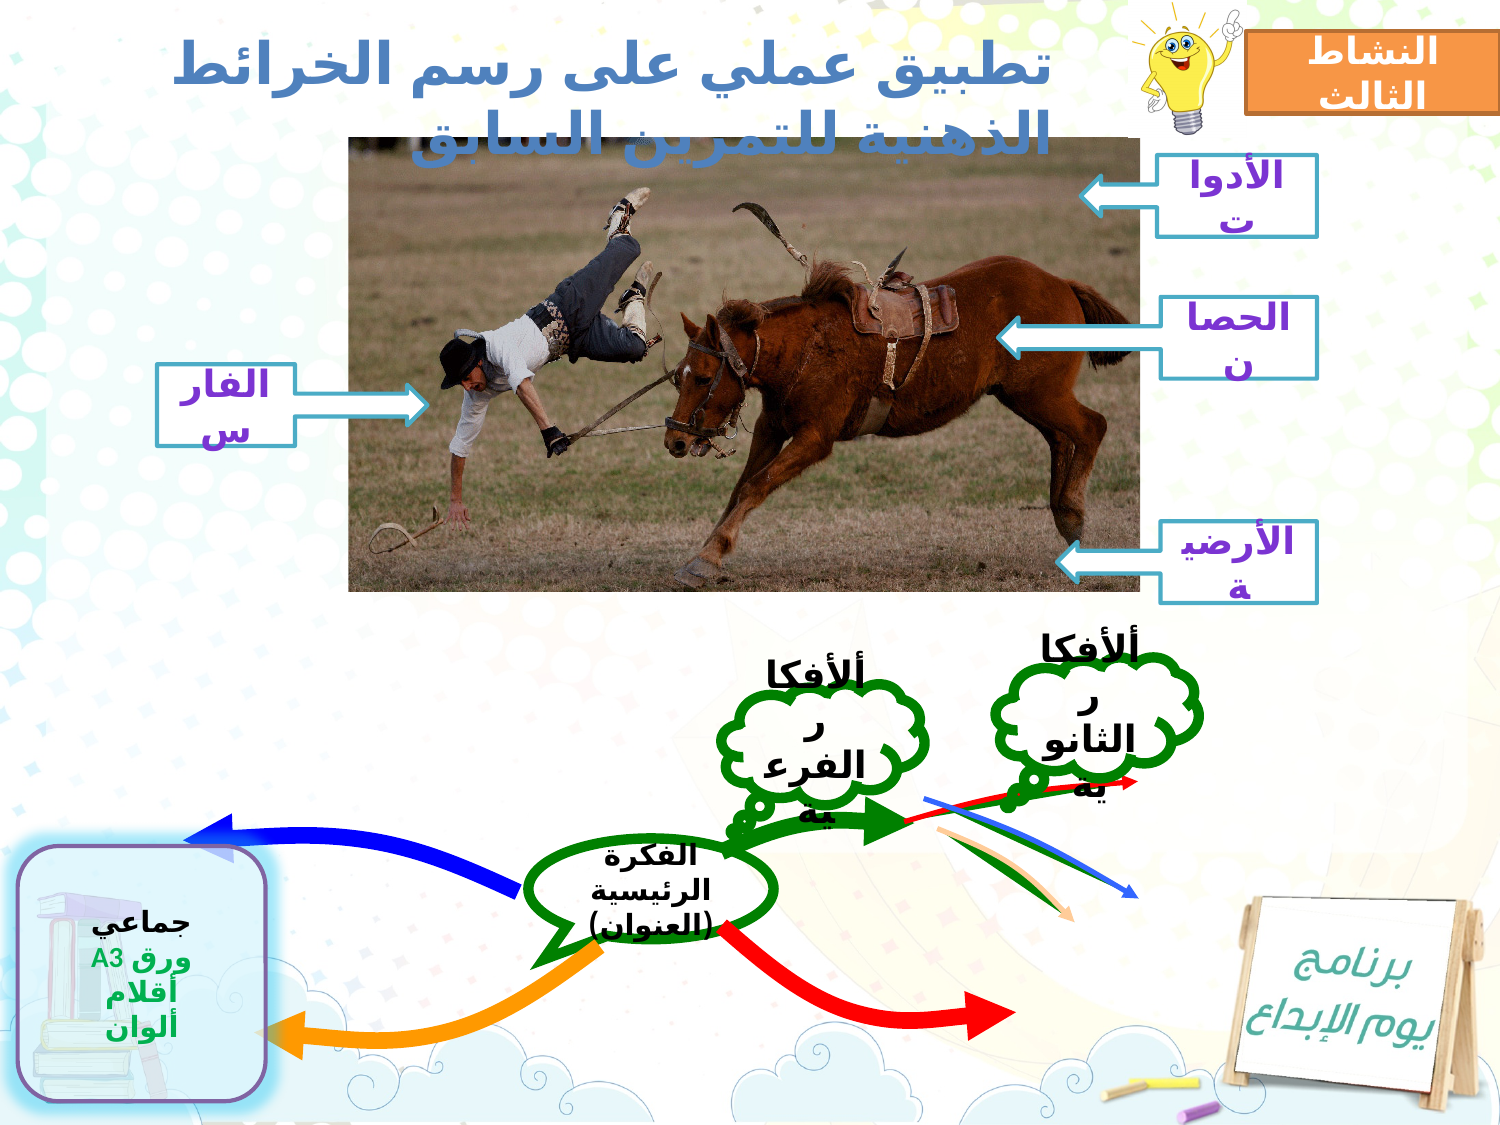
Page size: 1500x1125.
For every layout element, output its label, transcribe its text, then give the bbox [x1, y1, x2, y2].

text_box النشاط الثالث [1251, 29, 1500, 116]
text_box الفارس [154, 362, 343, 449]
text_box جماعي ورق A3 أقلام ألوان [15, 843, 268, 1104]
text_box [182, 656, 1200, 1048]
text_box الأرضية [1145, 519, 1319, 606]
text_box الحصان [1145, 294, 1320, 381]
picture [0, 0, 1500, 1125]
text_box تطبيق عملي على رسم الخرائط الذهنية للتمرين السابق [0, 19, 1069, 174]
text_box الأدوات [1145, 152, 1319, 239]
